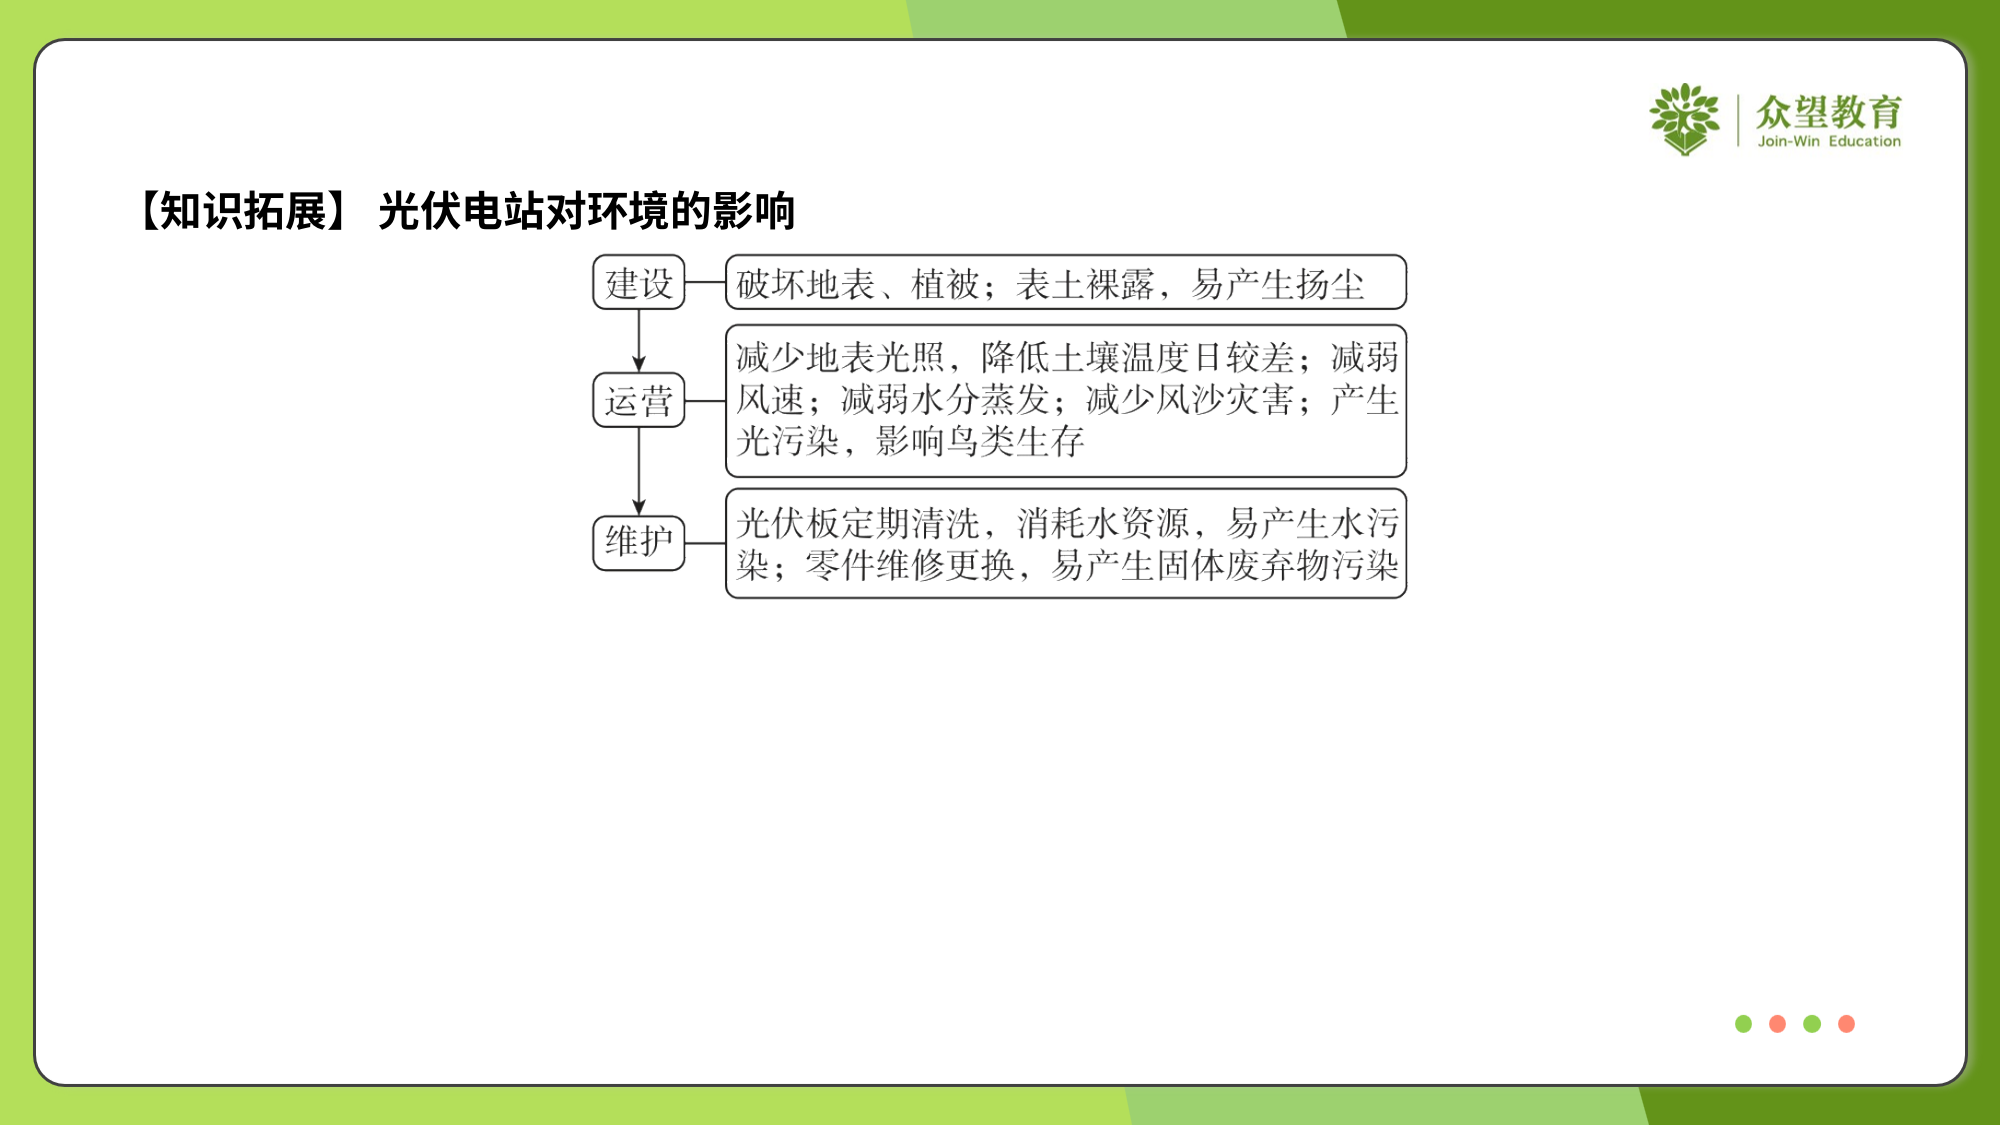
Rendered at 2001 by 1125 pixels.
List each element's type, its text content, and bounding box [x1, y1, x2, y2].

picture [0, 0, 2000, 1125]
text_box 【知识拓展】 光伏电站对环境的影响 [118, 159, 1883, 226]
